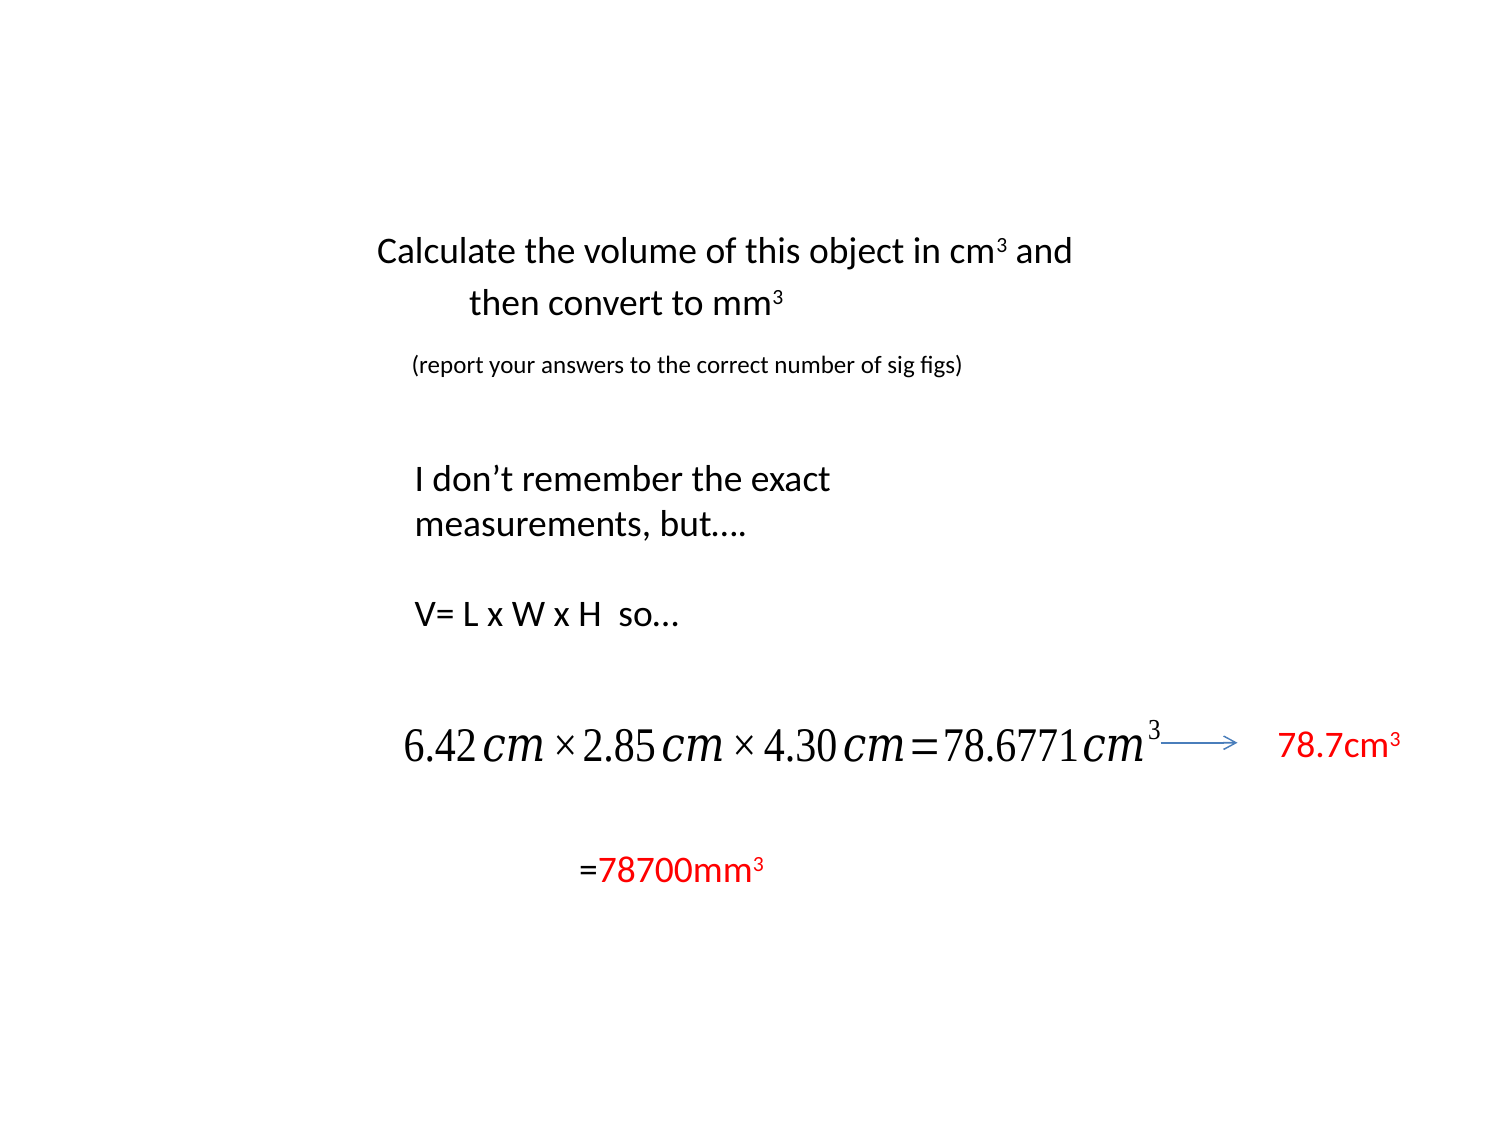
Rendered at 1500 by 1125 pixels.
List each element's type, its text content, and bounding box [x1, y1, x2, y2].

text_box 78.7cm3 [1262, 712, 1438, 773]
text_box I don’t remember the exact measurements, but…. V= L x W x H so… [399, 446, 988, 642]
text_box Calculate the volume of this object in cm3 and then convert to mm3 (report your answers to the correct number of sig figs) [362, 212, 1113, 386]
